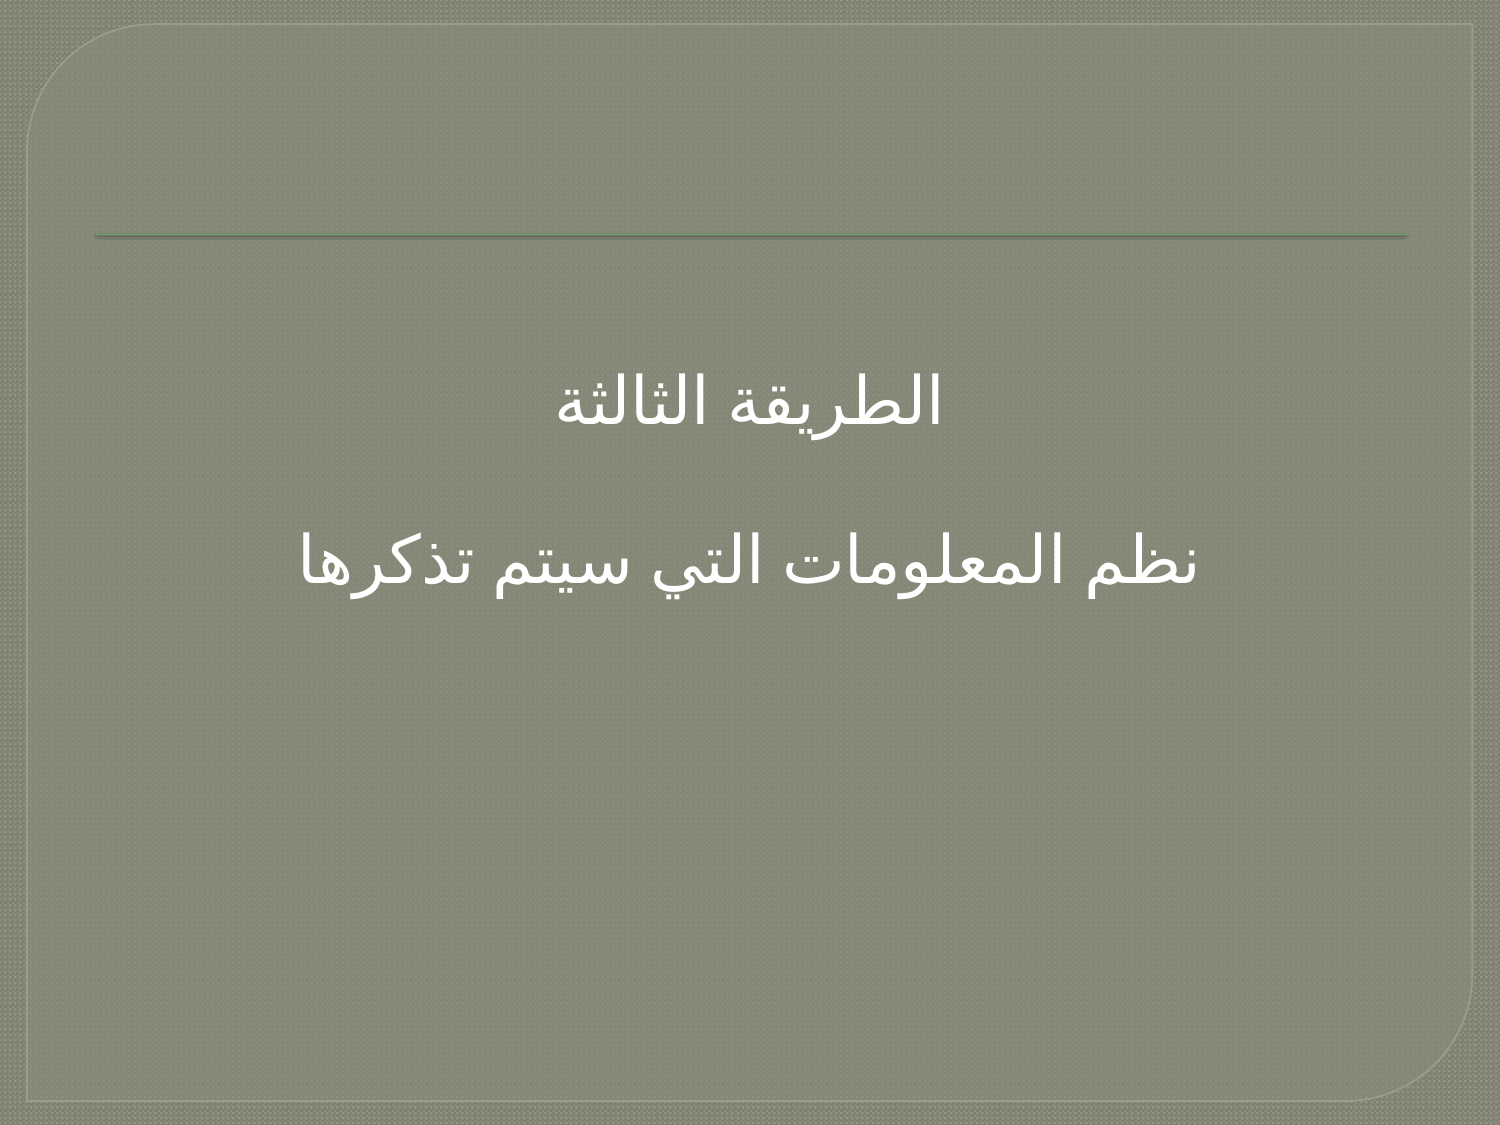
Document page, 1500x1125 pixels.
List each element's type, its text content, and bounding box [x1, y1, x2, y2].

list الطريقة الثالثة نظم المعلومات التي سيتم تذكرها [75, 270, 1425, 1013]
